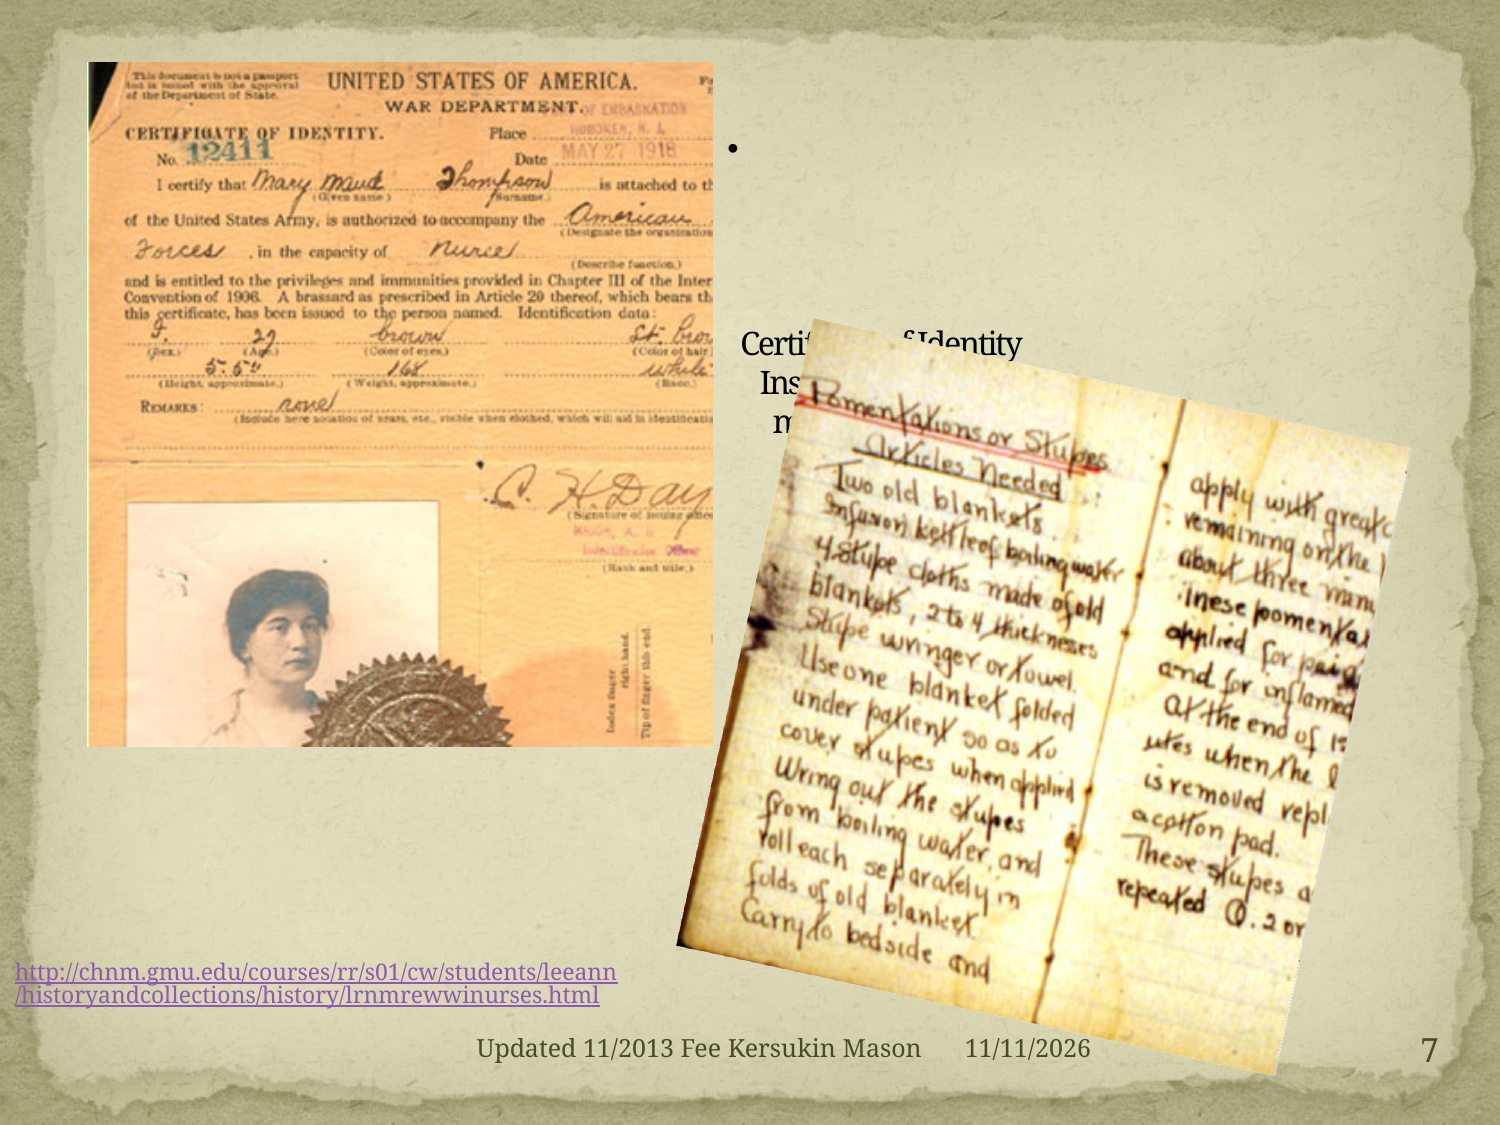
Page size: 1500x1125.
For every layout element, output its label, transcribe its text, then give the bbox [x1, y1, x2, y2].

footer Updated 11/2013 Fee Kersukin Mason [350, 1017, 938, 1081]
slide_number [950, 1017, 1375, 1081]
slide_number 7 [1379, 1014, 1480, 1089]
picture [87, 62, 713, 747]
picture [677, 319, 1411, 1075]
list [89, 64, 713, 746]
title Certificate of Identity Instructions for making bandages [721, 112, 1463, 525]
text_box http://chnm.gmu.edu/courses/rr/s01/cw/students/leeann/historyandcollections/history/lrnmrewwinurses.html [0, 950, 638, 996]
